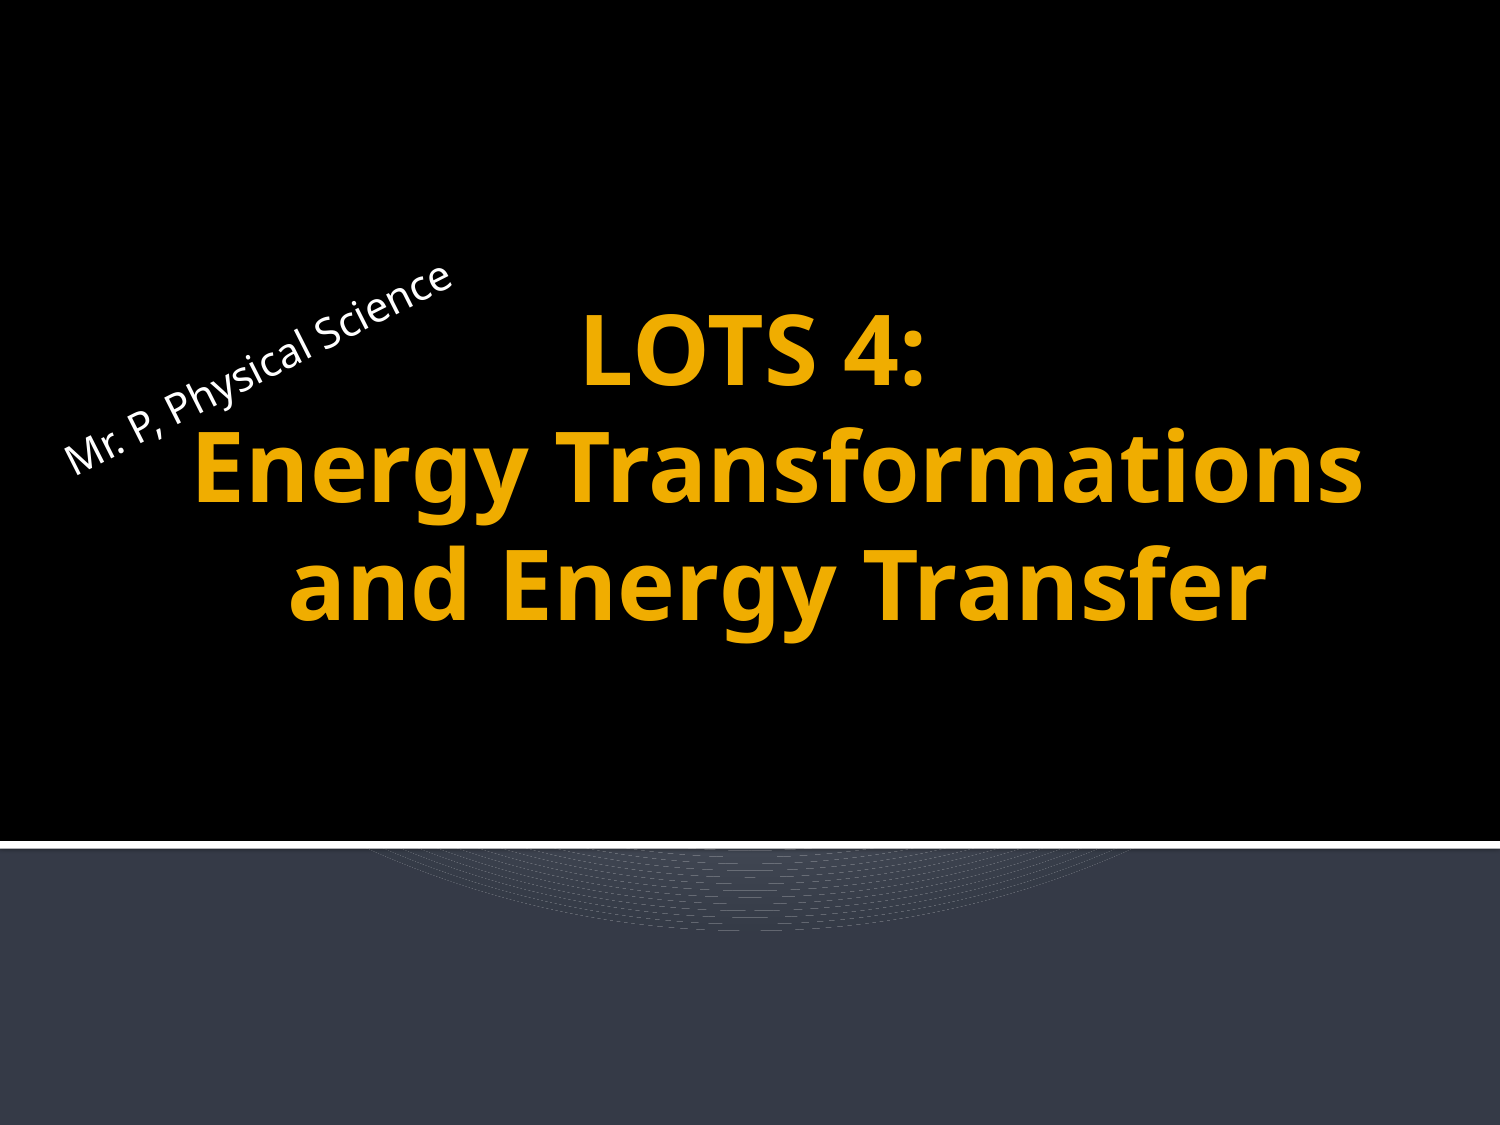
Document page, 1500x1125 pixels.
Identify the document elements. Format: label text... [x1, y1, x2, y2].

subtitle Mr. P, Physical Science [0, 0, 1035, 494]
title LOTS 4: Energy Transformations and Energy Transfer [112, 287, 1438, 800]
